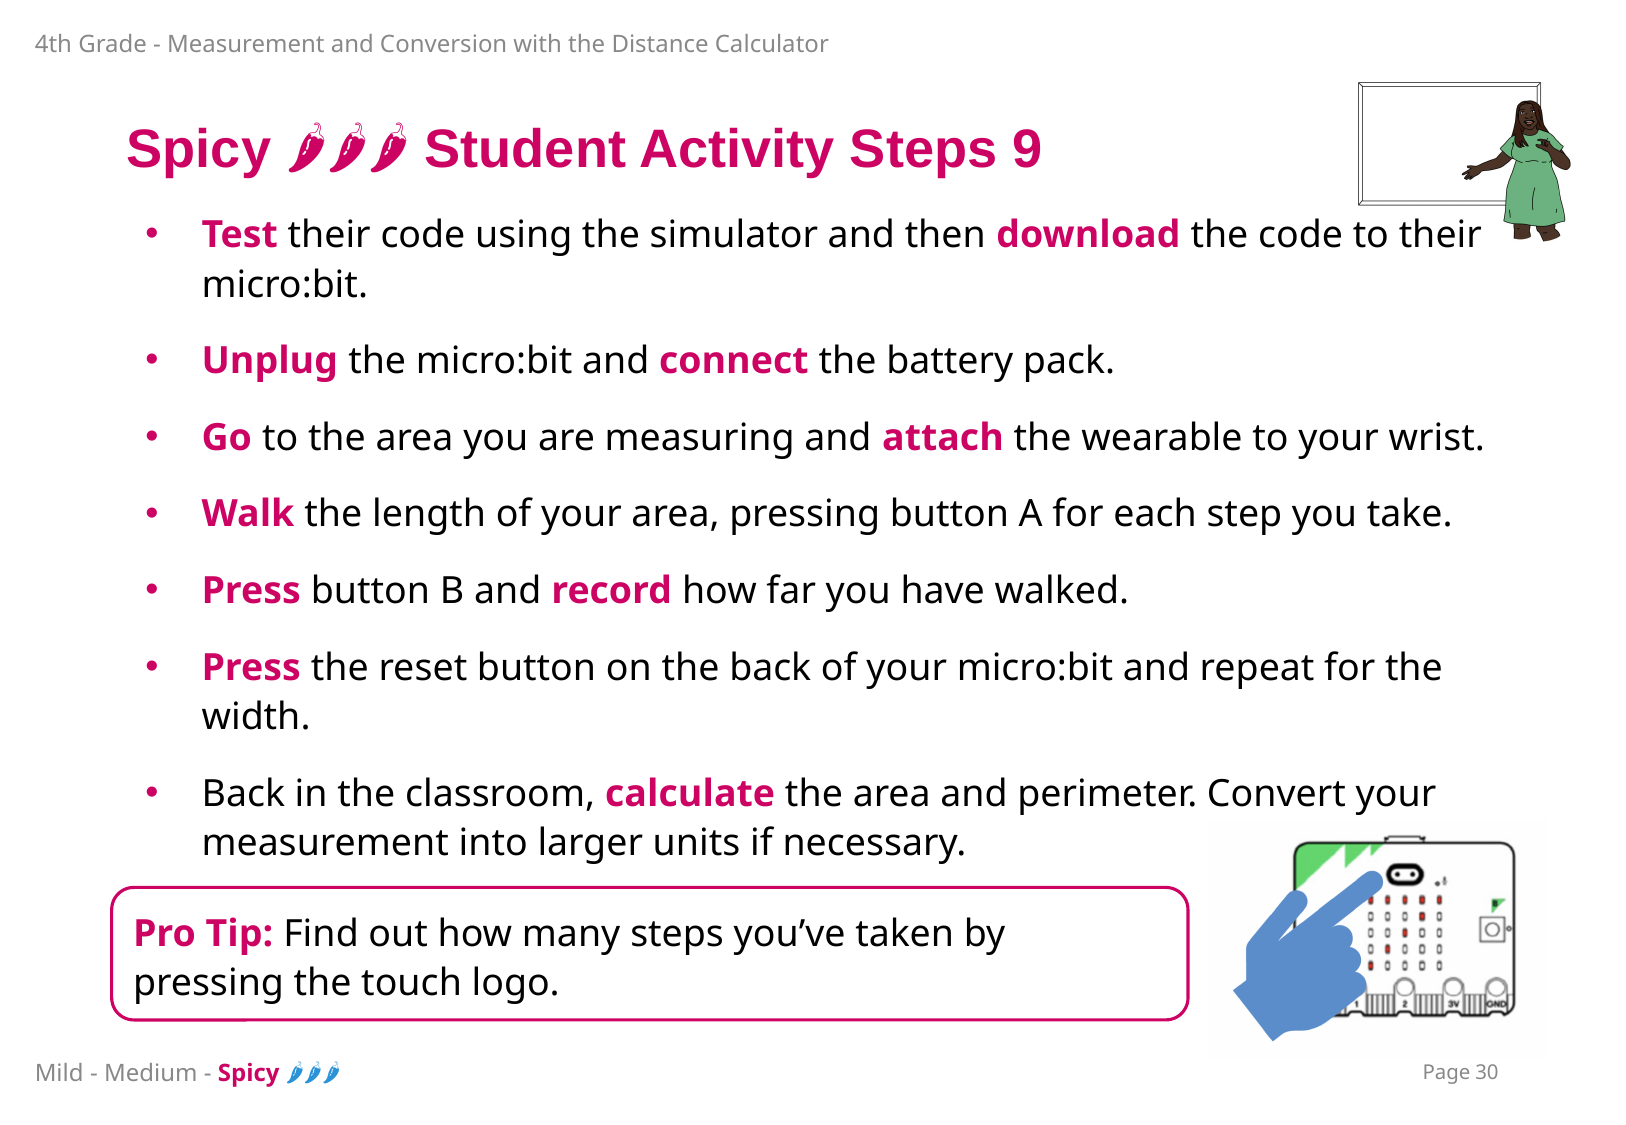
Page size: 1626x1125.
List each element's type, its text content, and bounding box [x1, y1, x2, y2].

list Test their code using the simulator and then download the code to their micro:bit. Unplug the micro:bit and connect the battery pack. Go to the area you are measuring and attach the wearable to your wrist. Walk the length of your area, pressing button A for each step you take. Press button B and record how far you have walked. Press the reset button on the back of your micro:bit and repeat for the width. Back in the classroom, calculate the area and perimeter. Convert your measurement into larger units if necessary. [111, 198, 1514, 955]
slide_number Page 30 [1147, 1042, 1514, 1103]
title Spicy 🌶️🌶️🌶️ Student Activity Steps 9 [111, 74, 1338, 198]
text_box Pro Tip: Find out how many steps you’ve taken by pressing the touch logo. [111, 887, 1189, 1020]
picture [1343, 62, 1579, 258]
text_box Mild - Medium - Spicy 🌶️🌶️🌶️ [19, 1042, 623, 1103]
picture [1208, 818, 1548, 1060]
